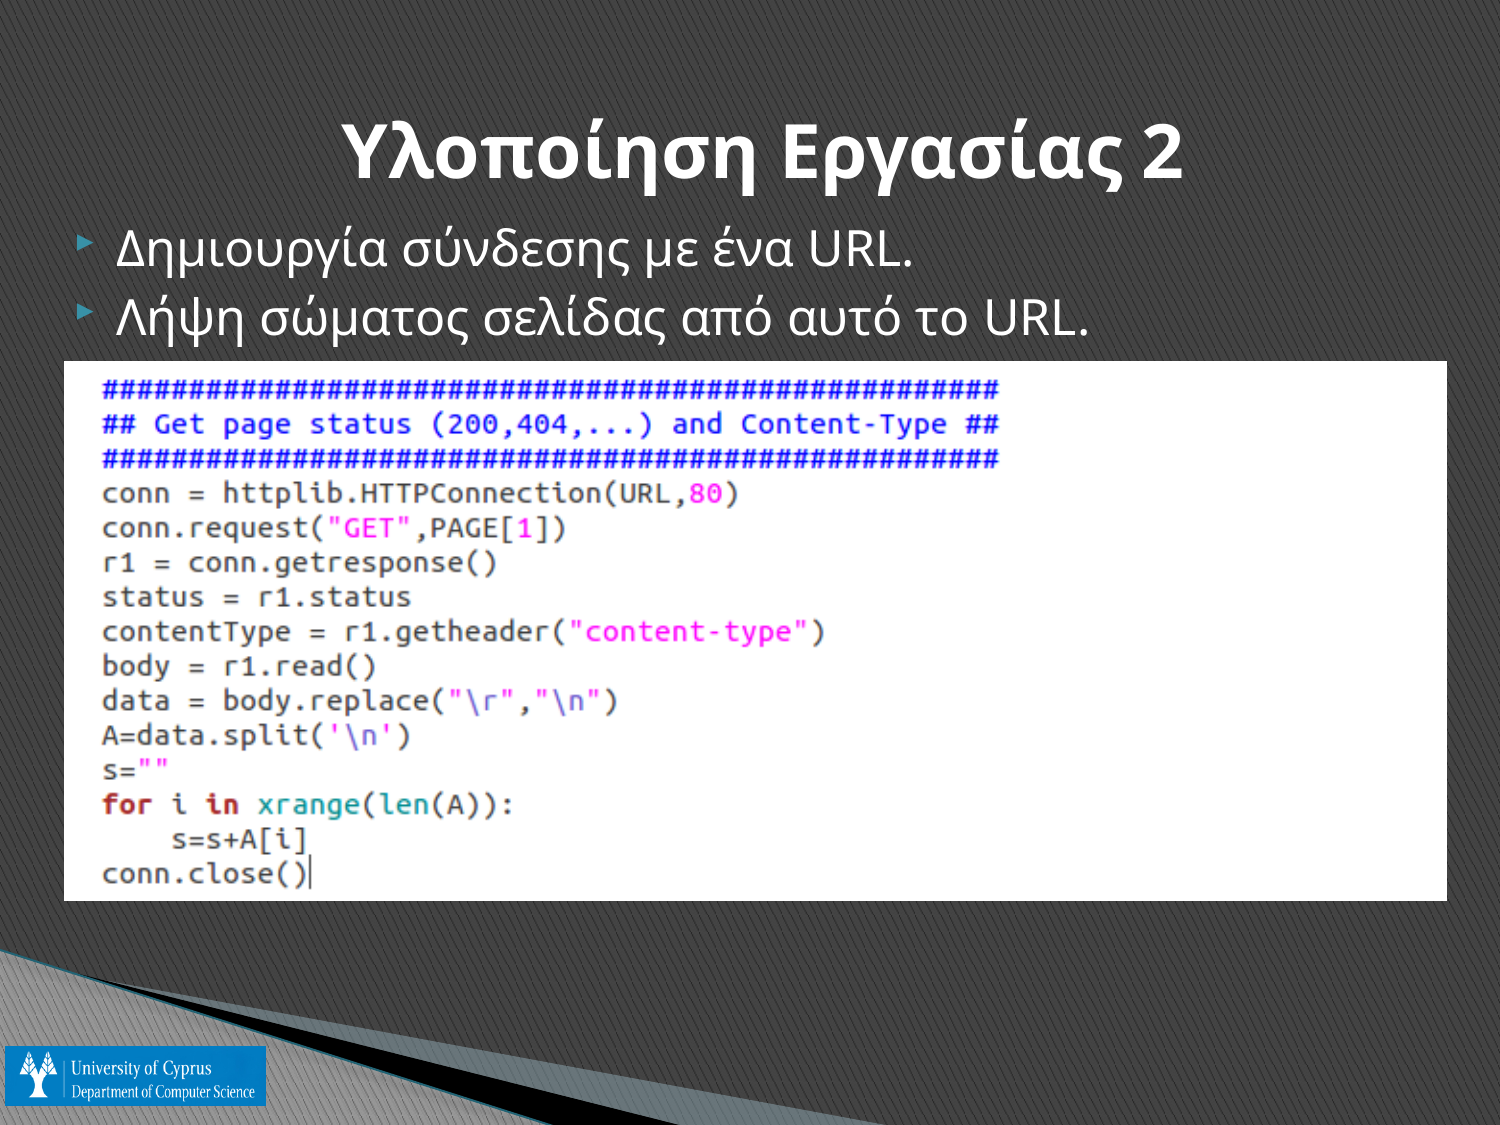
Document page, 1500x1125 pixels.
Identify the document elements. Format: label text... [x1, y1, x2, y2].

text_box Δημιουργία σύνδεσης με ένα URL. Λήψη σώματος σελίδας από αυτό το URL. [41, 209, 1392, 362]
picture [5, 1046, 266, 1107]
picture [64, 361, 1447, 901]
title Υλοποίηση Εργασίας 2 [88, 54, 1439, 243]
